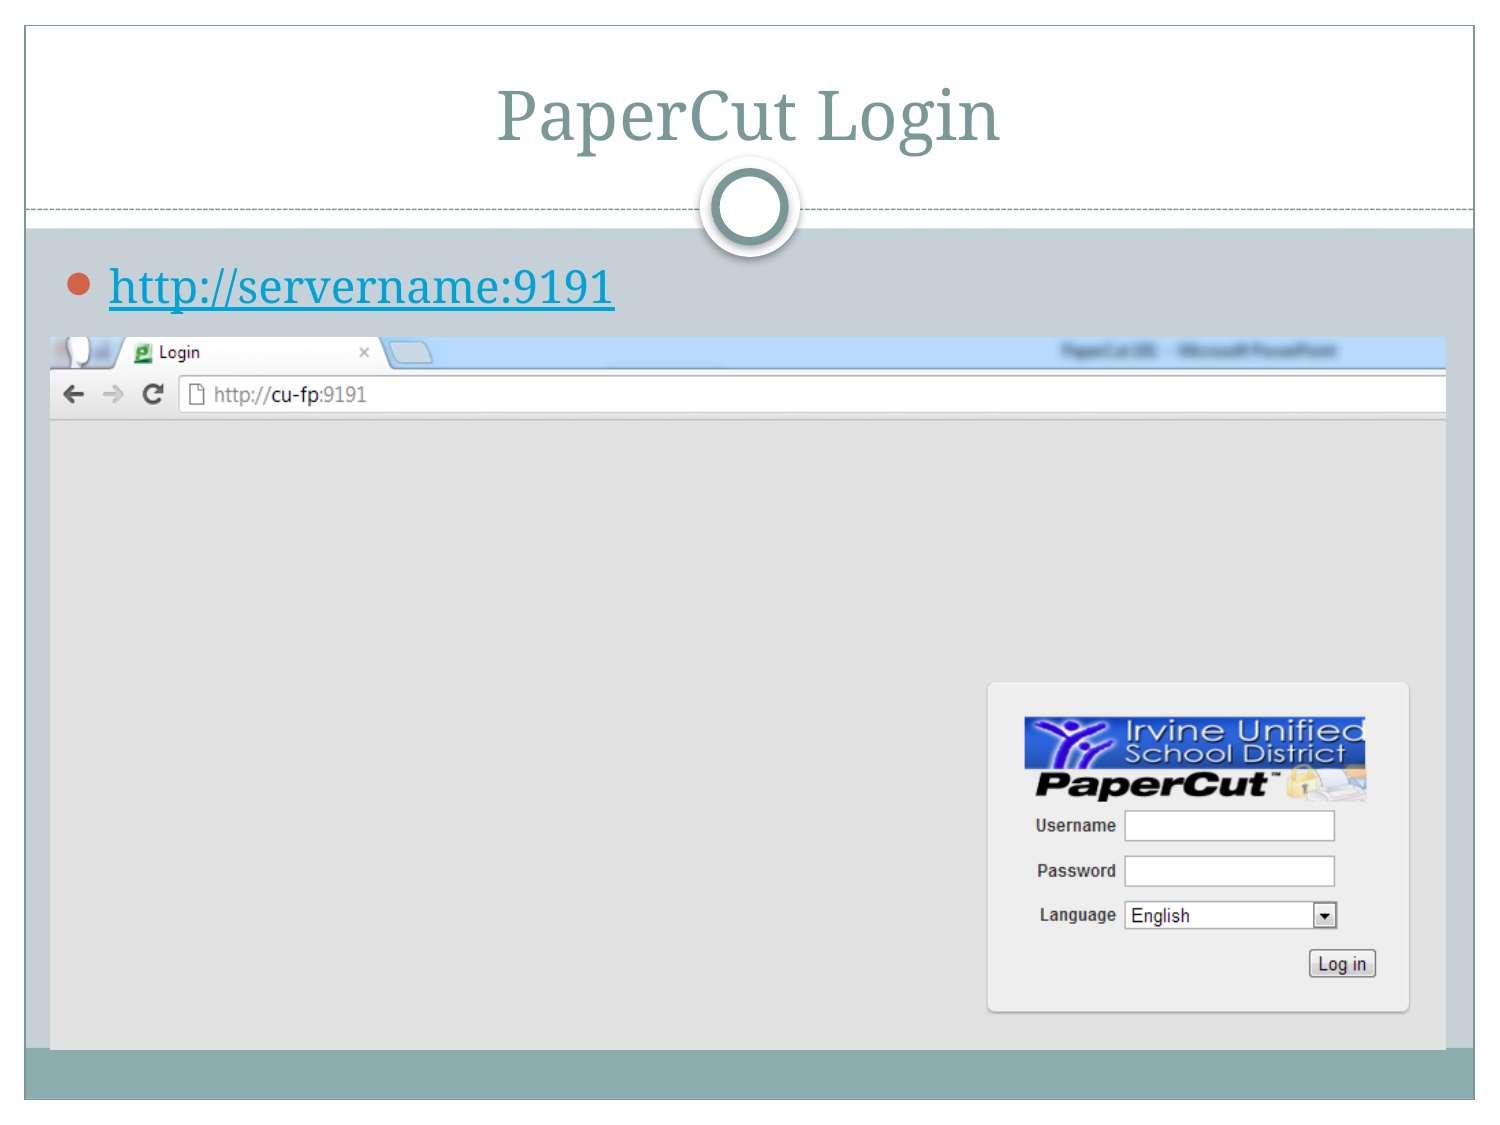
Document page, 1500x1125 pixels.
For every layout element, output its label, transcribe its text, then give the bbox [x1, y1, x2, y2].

picture [49, 337, 1446, 1051]
list http://servername:9191 [49, 250, 1445, 336]
title PaperCut Login [49, 37, 1450, 162]
